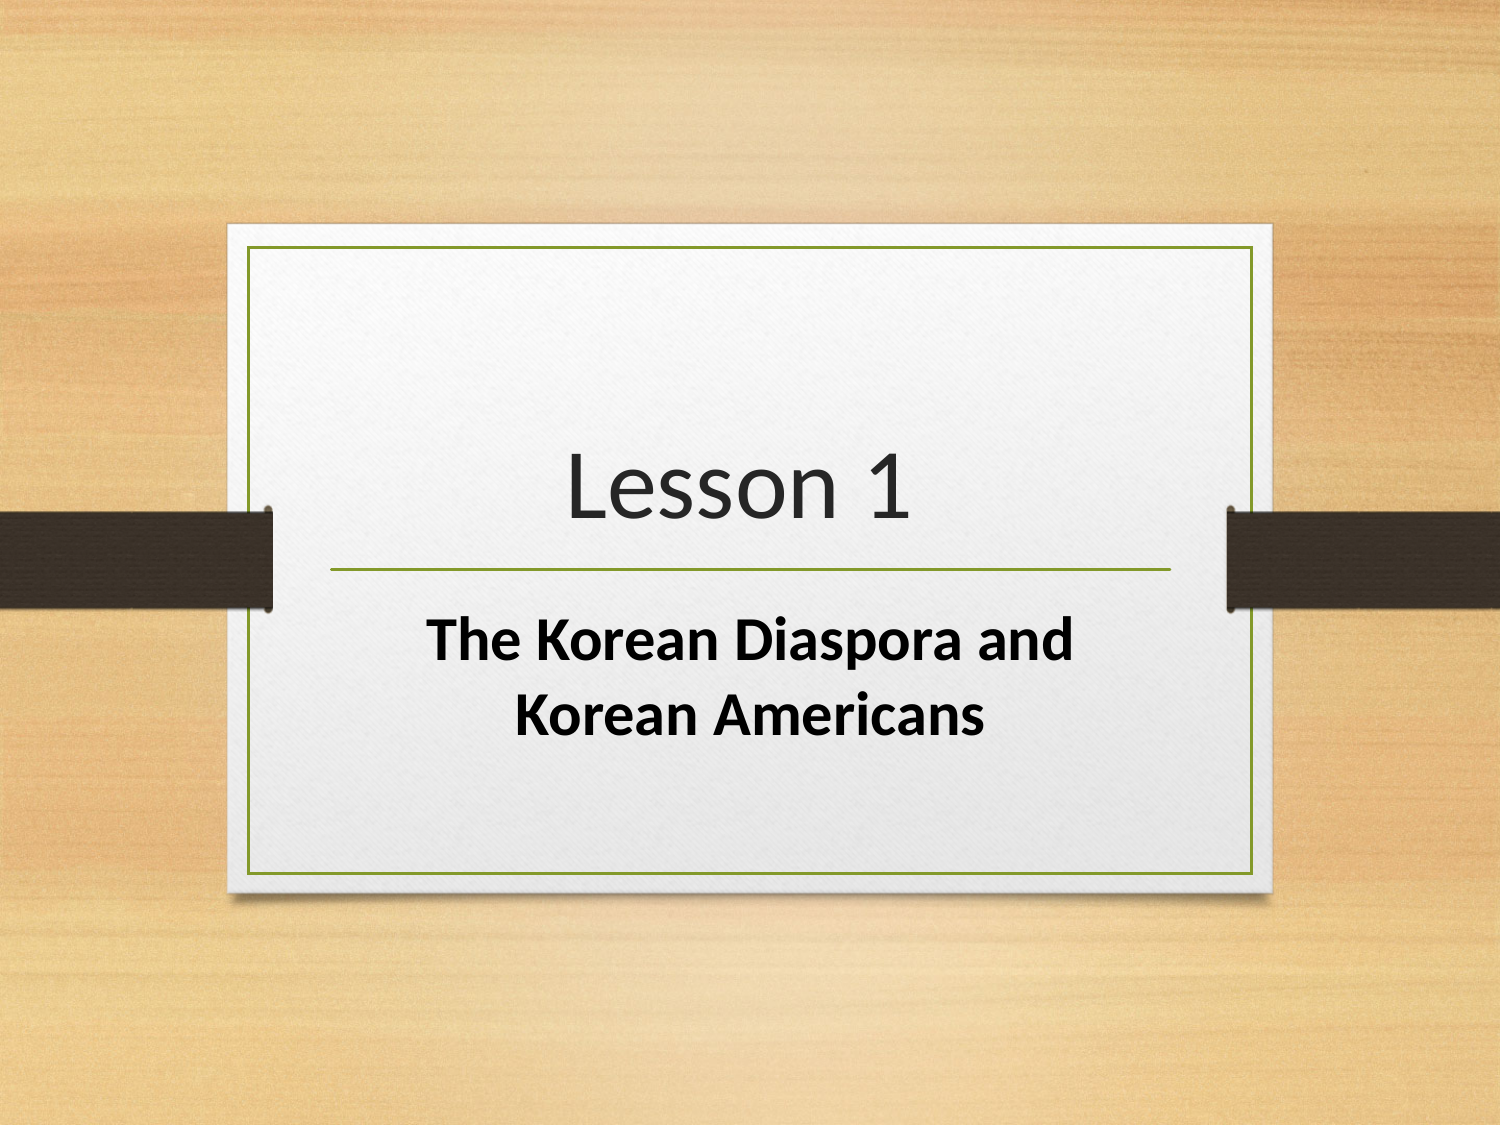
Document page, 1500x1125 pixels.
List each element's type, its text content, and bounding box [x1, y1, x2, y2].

title Lesson 1 [315, 297, 1187, 546]
subtitle The Korean Diaspora and Korean Americans [315, 590, 1187, 817]
picture [0, 0, 1500, 1125]
